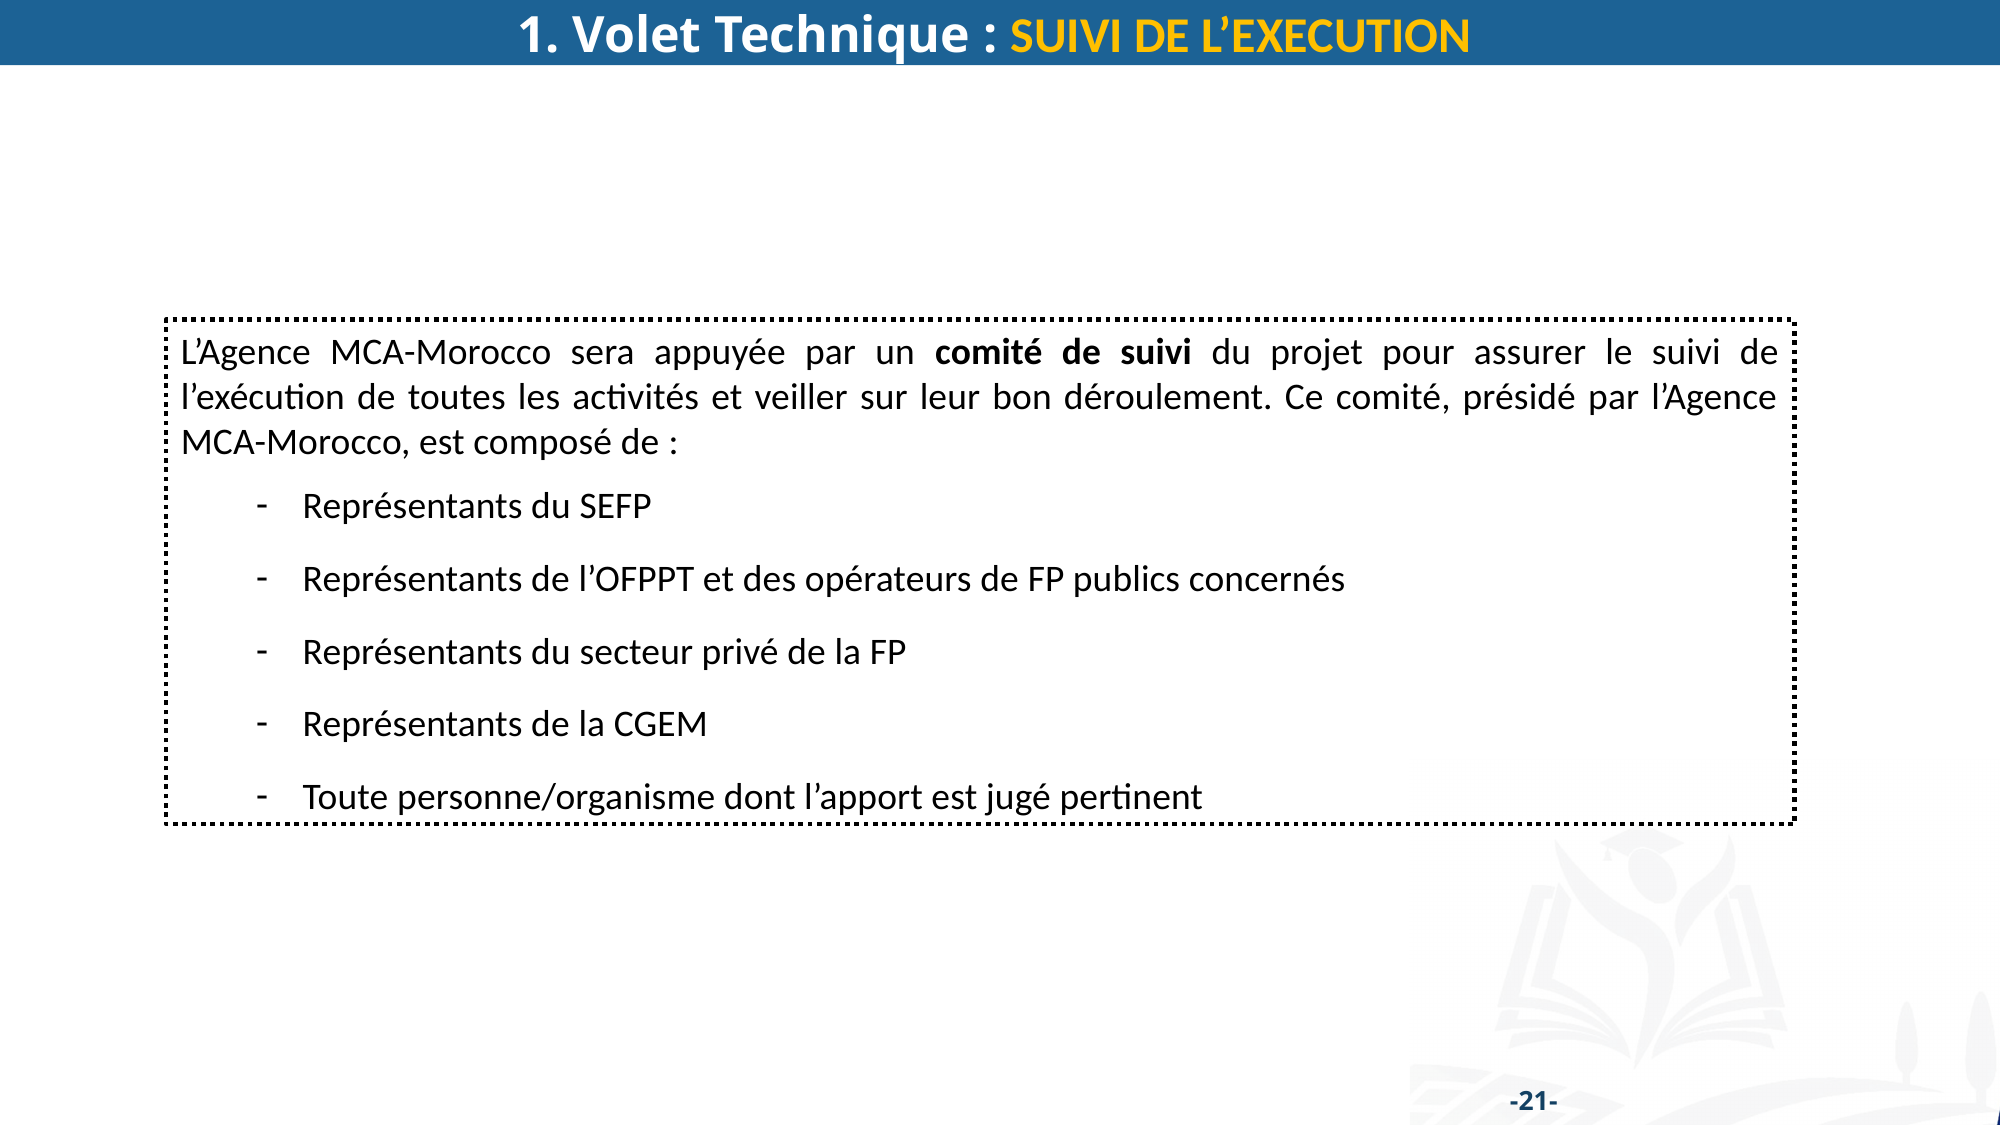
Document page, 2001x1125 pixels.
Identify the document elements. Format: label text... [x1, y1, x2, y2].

text_box L’Agence MCA-Morocco sera appuyée par un comité de suivi du projet pour assurer le suivi de l’exécution de toutes les activités et veiller sur leur bon déroulement. Ce comité, présidé par l’Agence MCA-Morocco, est composé de : Représentants du SEFP Représentants de l’OFPPT et des opérateurs de FP publics concernés Représentants du secteur privé de la FP Représentants de la CGEM Toute personne/organisme dont l’apport est jugé pertinent [166, 319, 1795, 825]
text_box 1. Volet Technique : SUIVI DE L’EXECUTION [0, 0, 2000, 67]
picture [1409, 759, 2000, 1125]
